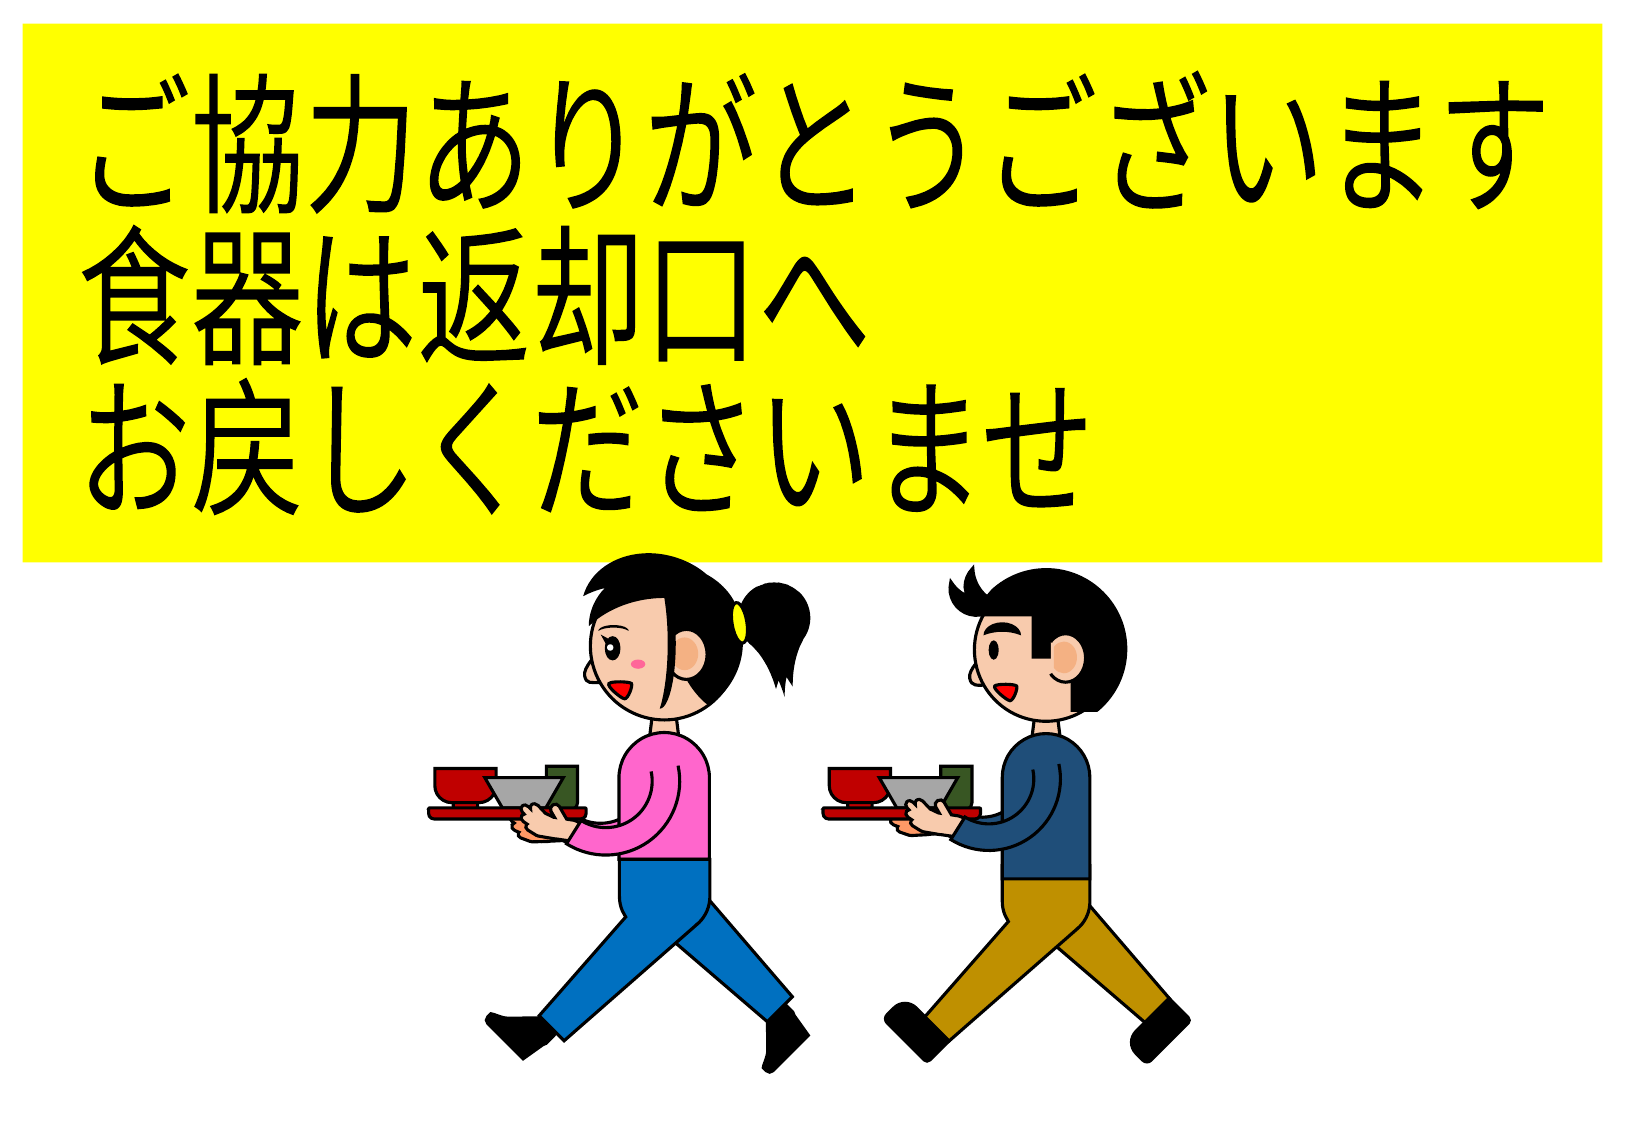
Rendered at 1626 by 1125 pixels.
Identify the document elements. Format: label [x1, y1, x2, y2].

text_box [428, 552, 1190, 1062]
text_box [20, 21, 1604, 564]
